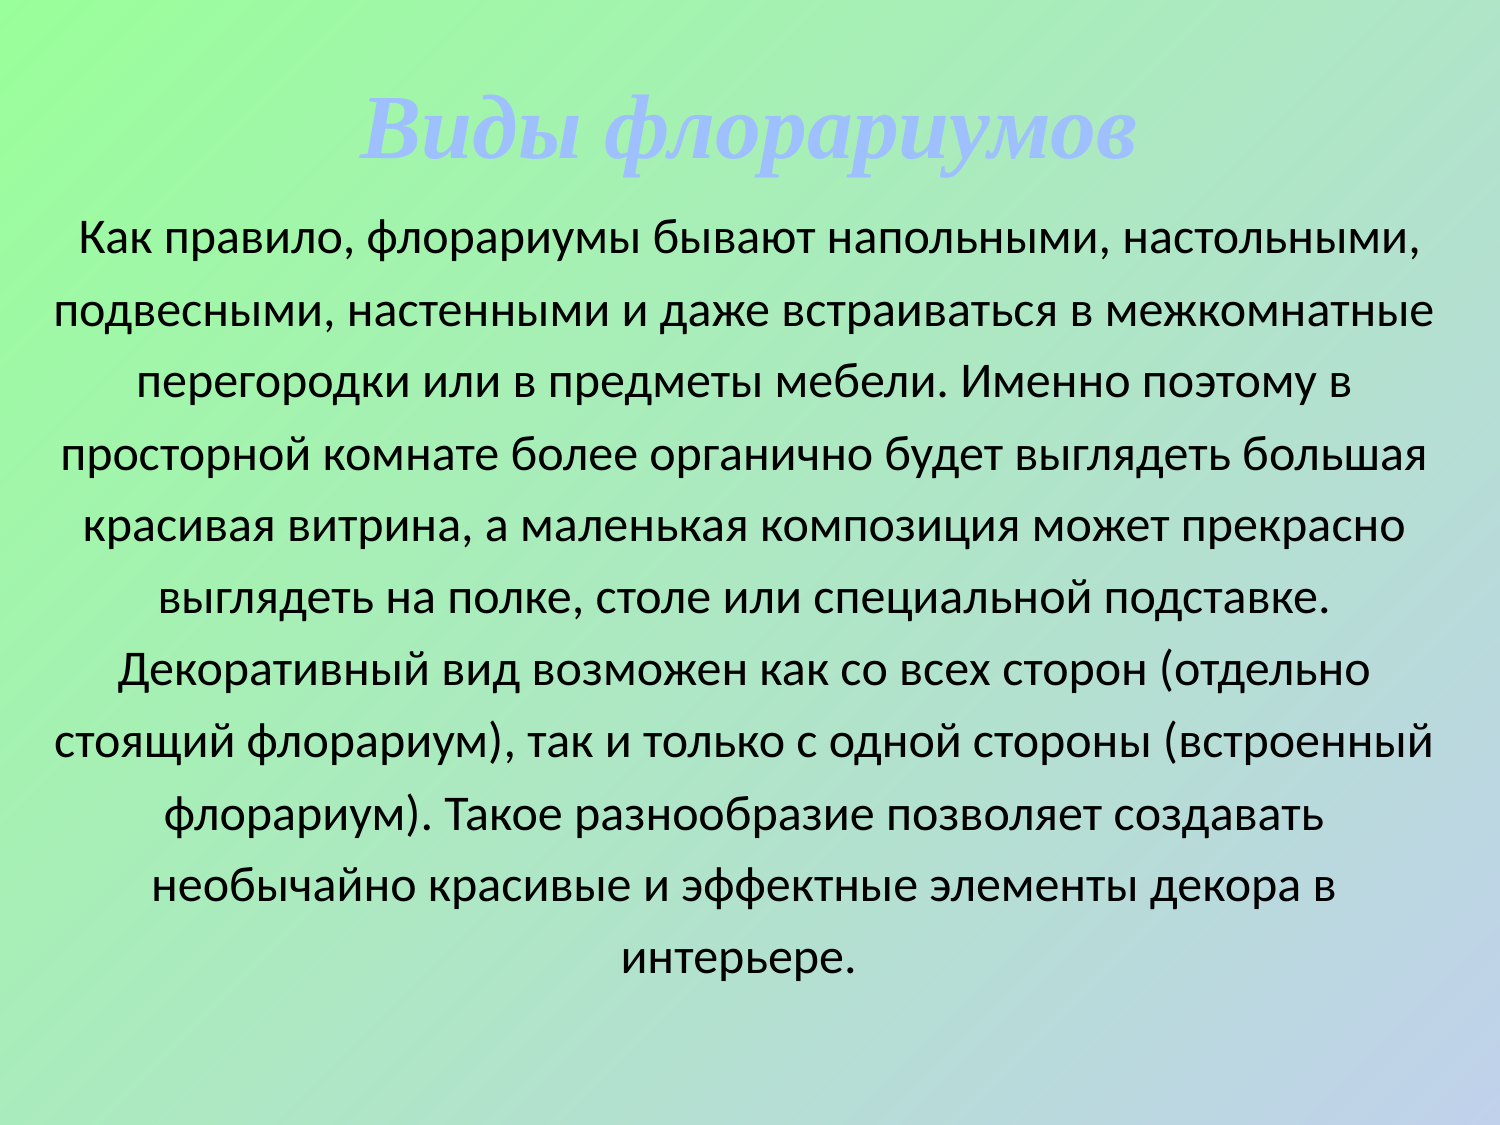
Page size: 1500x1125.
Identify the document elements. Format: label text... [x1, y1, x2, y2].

title Виды флорариумов [75, 45, 1425, 184]
list Как правило, флорариумы бывают напольными, настольными, подвесными, настенными и даже встраиваться в межкомнатные перегородки или в предметы мебели. Именно поэтому в просторной комнате более органично будет выглядеть большая красивая витрина, а маленькая композиция может прекрасно выглядеть на полке, столе или специальной подставке. Декоративный вид возможен как со всех сторон (отдельно стоящий флорариум), так и только с одной стороны (встроенный флорариум). Такое разнообразие позволяет создавать необычайно красивые и эффектные элементы декора в интерьере. [29, 184, 1460, 1076]
